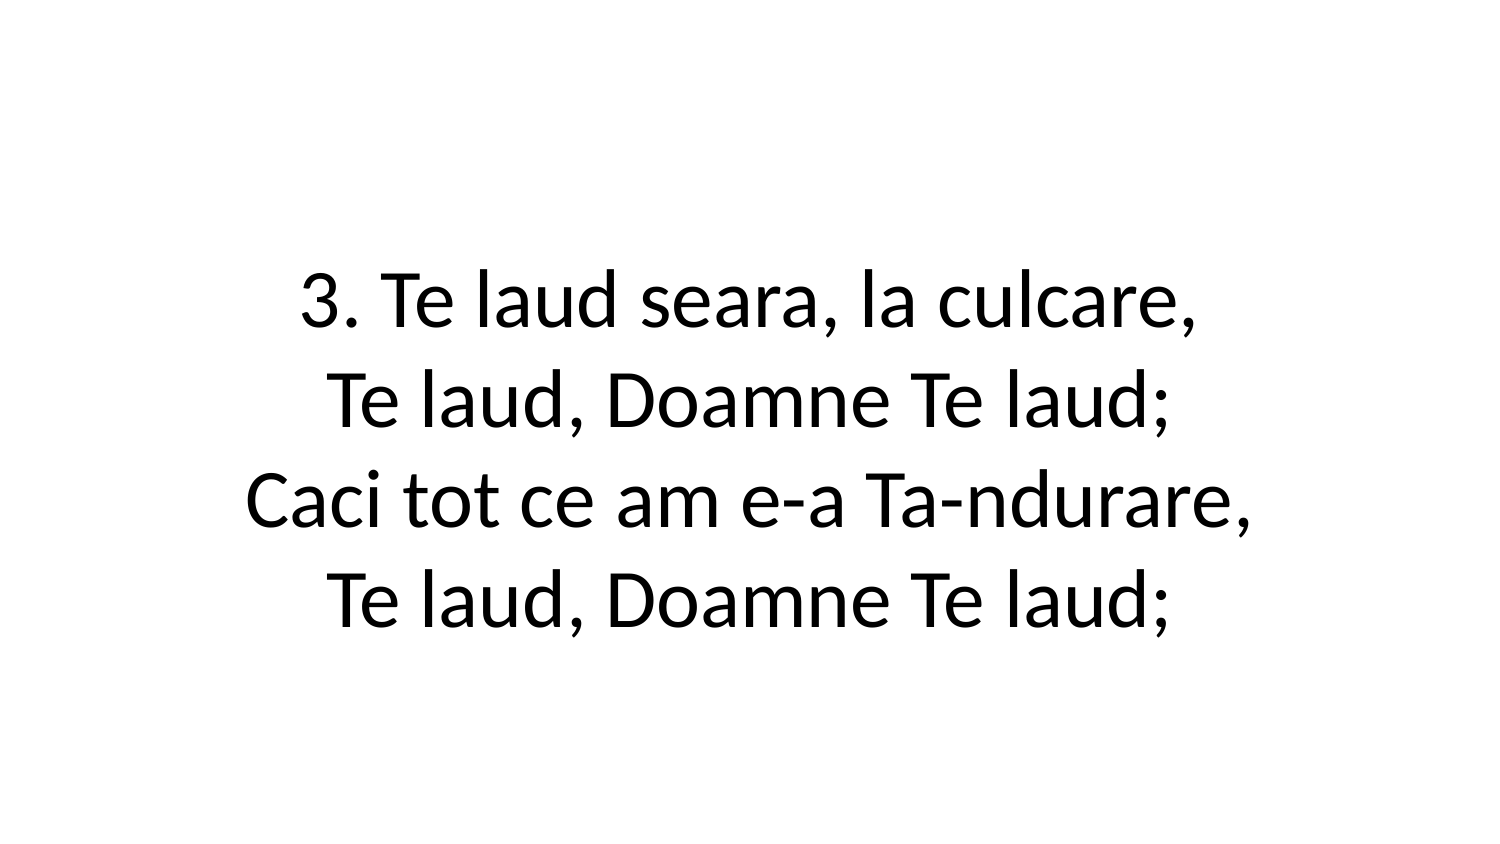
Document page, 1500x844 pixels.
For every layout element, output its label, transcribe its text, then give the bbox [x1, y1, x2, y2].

text_box 3. Te laud seara, la culcare, Te laud, Doamne Te laud; Caci tot ce am e-a Ta-ndurare, Te laud, Doamne Te laud; [230, 192, 1270, 652]
